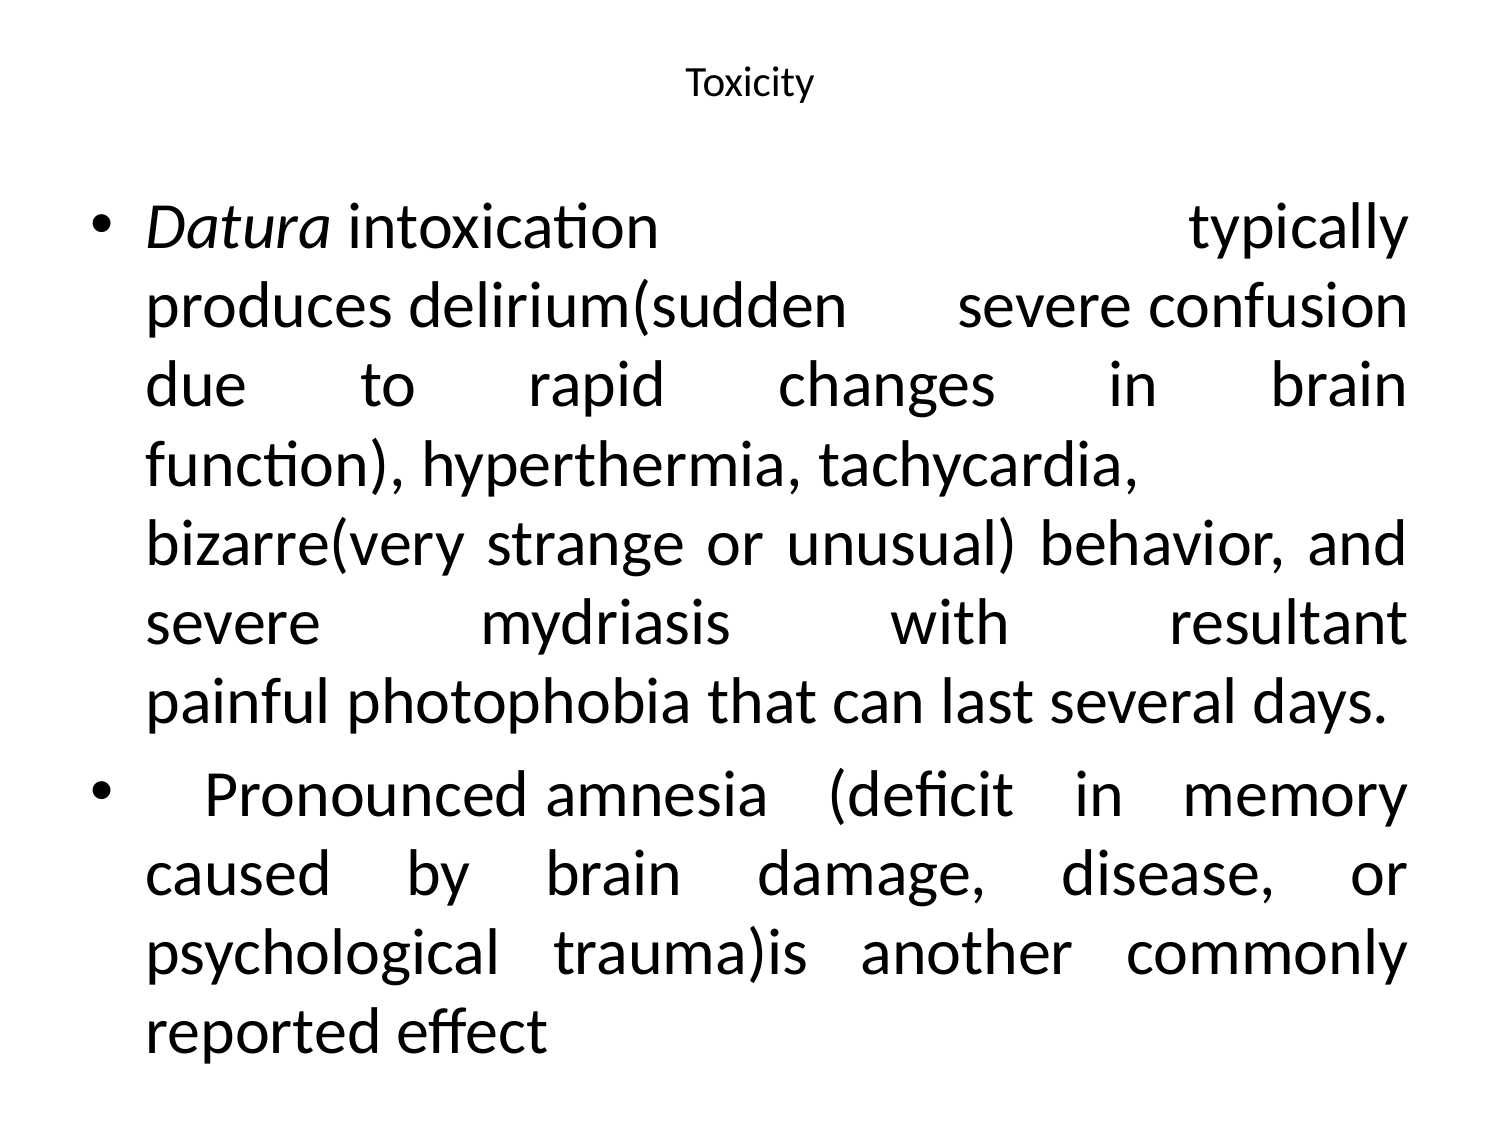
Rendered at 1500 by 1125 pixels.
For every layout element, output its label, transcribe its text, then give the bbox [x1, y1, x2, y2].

list Datura intoxication typically produces delirium(sudden severe confusion due to rapid changes in brain function), hyperthermia, tachycardia, bizarre(very strange or unusual) behavior, and severe mydriasis with resultant painful photophobia that can last several days. Pronounced amnesia (deficit in memory caused by brain damage, disease, or psychological trauma)is another commonly reported effect [75, 174, 1425, 1075]
title Toxicity [75, 45, 1425, 113]
